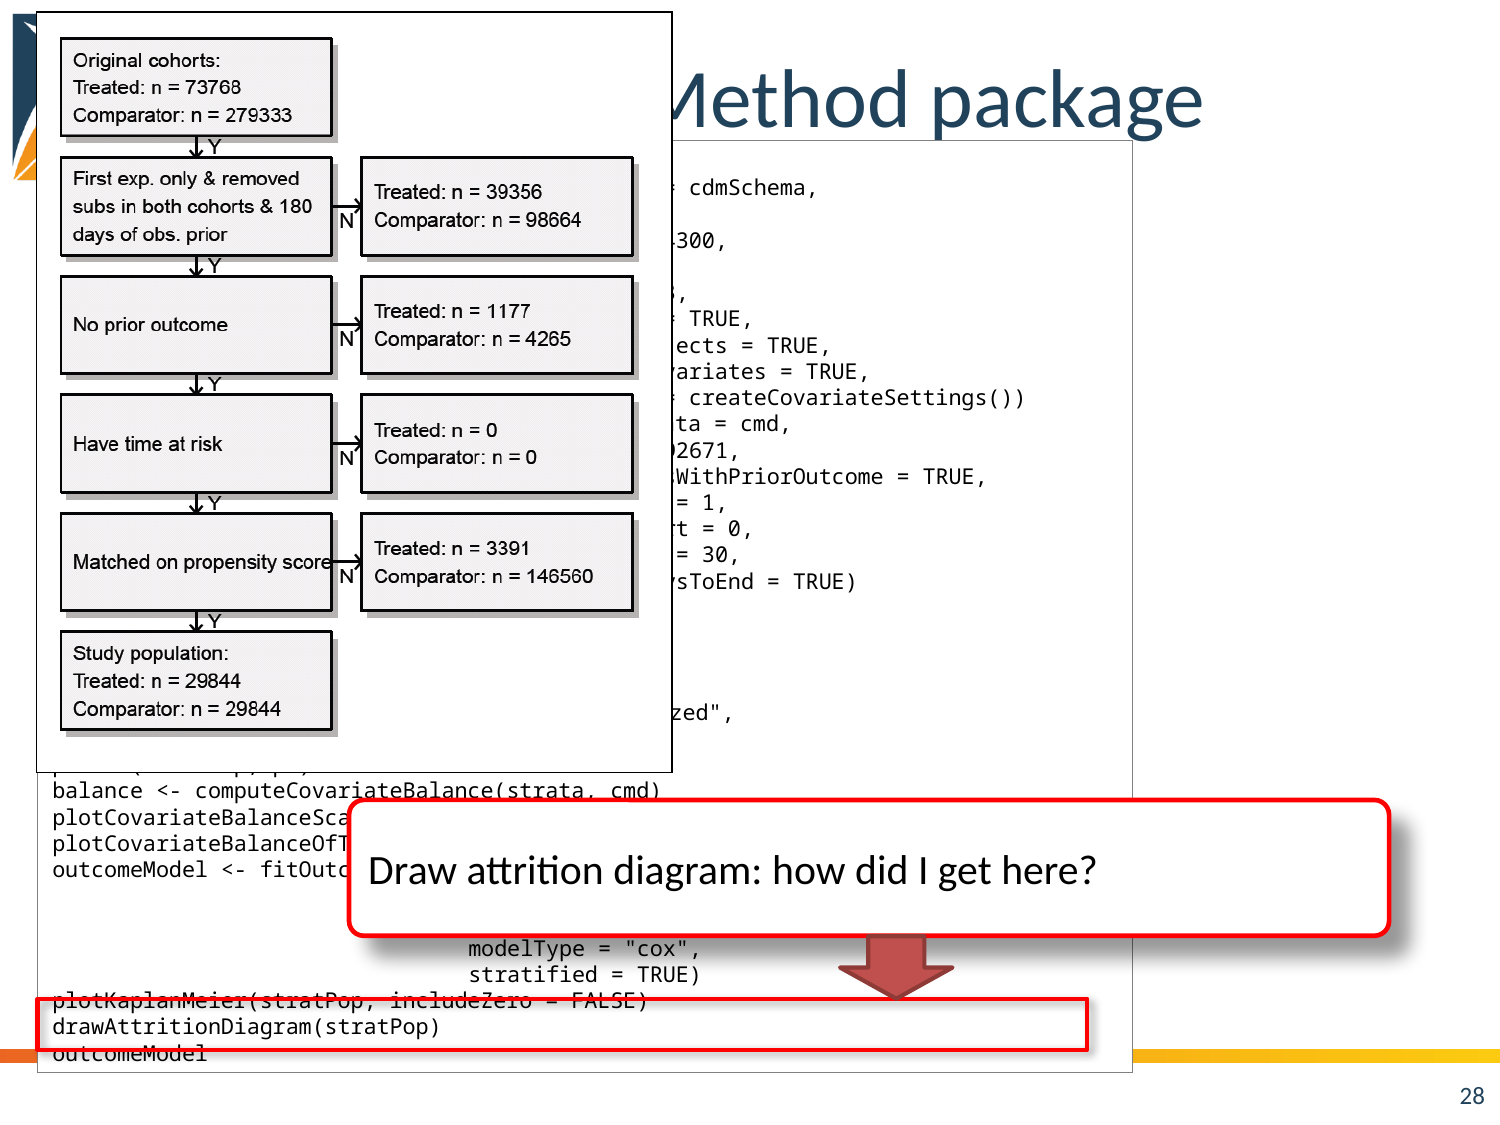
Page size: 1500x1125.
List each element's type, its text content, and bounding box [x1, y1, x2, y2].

text_box [837, 934, 955, 1001]
text_box [35, 997, 1089, 1052]
text_box cmd <- getDbCohortMethodData(connectionDetails, cdmDatabaseSchema = cdmSchema, targetId = 1118084, comparatorId = 1124300, outcomeId = 192671, washoutPeriod = 183, firstExposureOnly = TRUE, removeDuplicateSubjects = TRUE, excludeDrugsFromCovariates = TRUE, covariateSettings = createCovariateSettings()) studyPop <- createStudyPopulation(cohortMethodData = cmd, outcomeId = 192671, removeSubjectsWithPriorOutcome = TRUE, minDaysAtRisk = 1, riskWindowStart = 0, riskWindowEnd = 30, addExposureDaysToEnd = TRUE) ps <- createPs(cmd, studyPop) plotPs(ps) stratPop <- matchOnPs(ps, caliper = 0.25, caliperScale = "standardized", maxRatio = 1) plotPs(stratPop, ps) balance <- computeCovariateBalance(strata, cmd) plotCovariateBalanceScatterPlot(balance) plotCovariateBalanceOfTopVariables(balance) outcomeModel <- fitOutcomeModel(stratPop, cmd useCovariates = TRUE, modelType = "cox", stratified = TRUE) plotKaplanMeier(stratPop, includeZero = FALSE) drawAttritionDiagram(stratPop) outcomeModel [37, 972, 1133, 1073]
picture [37, 12, 672, 772]
text_box cmd <- getDbCohortMethodData(connectionDetails, cdmDatabaseSchema = cdmSchema, targetId = 1118084, comparatorId = 1124300, outcomeId = 192671, washoutPeriod = 183, firstExposureOnly = TRUE, removeDuplicateSubjects = TRUE, excludeDrugsFromCovariates = TRUE, covariateSettings = createCovariateSettings()) studyPop <- createStudyPopulation(cohortMethodData = cmd, outcomeId = 192671, removeSubjectsWithPriorOutcome = TRUE, minDaysAtRisk = 1, riskWindowStart = 0, riskWindowEnd = 30, addExposureDaysToEnd = TRUE) ps <- createPs(cmd, studyPop) plotPs(ps) stratPop <- matchOnPs(ps, caliper = 0.25, caliperScale = "standardized", maxRatio = 1) plotPs(stratPop, ps) balance <- computeCovariateBalance(strata, cmd) plotCovariateBalanceScatterPlot(balance) plotCovariateBalanceOfTopVariables(balance) outcomeModel <- fitOutcomeModel(stratPop, cmd useCovariates = TRUE, modelType = "cox", stratified = TRUE) plotKaplanMeier(stratPop, includeZero = FALSE) drawAttritionDiagram(stratPop) outcomeModel [37, 140, 1133, 997]
slide_number 28 [1149, 1065, 1500, 1125]
title CohortMethod package [676, 24, 1425, 163]
picture [0, 0, 206, 200]
text_box Draw attrition diagram: how did I get here? [346, 797, 1392, 938]
